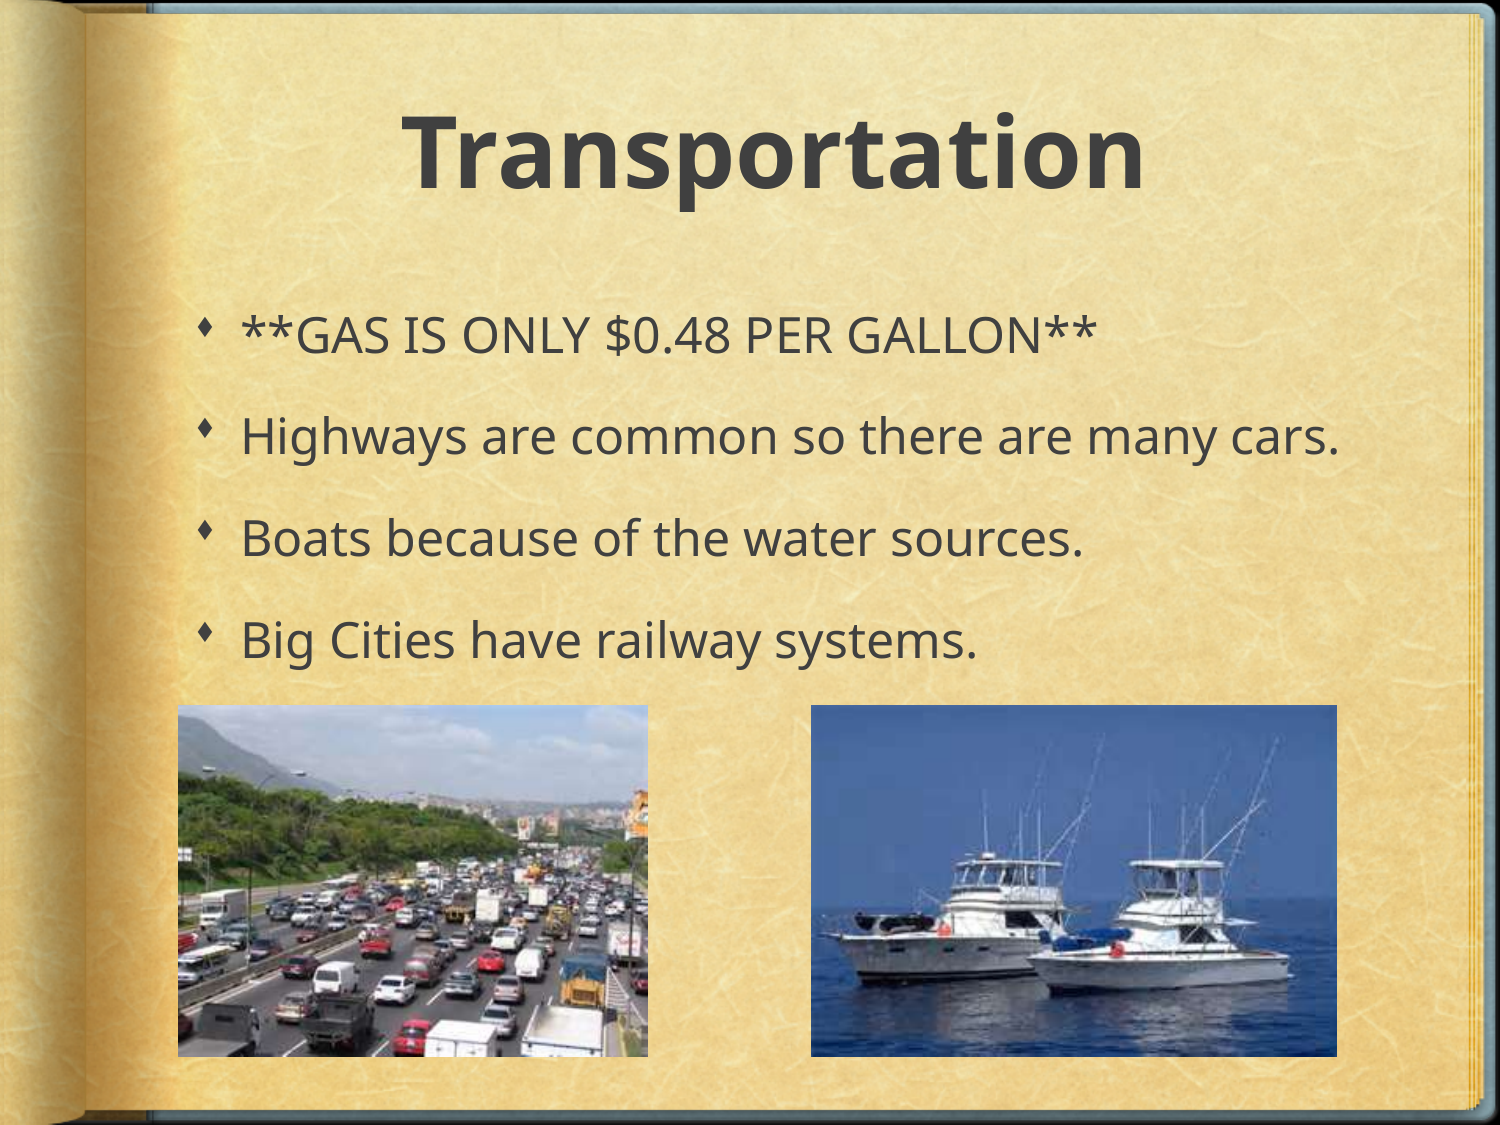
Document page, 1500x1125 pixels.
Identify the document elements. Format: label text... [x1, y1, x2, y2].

list **GAS IS ONLY $0.48 PER GALLON** Highways are common so there are many cars. Boats because of the water sources. Big Cities have railway systems. [178, 295, 1372, 1005]
title Transportation [178, 45, 1372, 265]
picture [0, 0, 1500, 1125]
